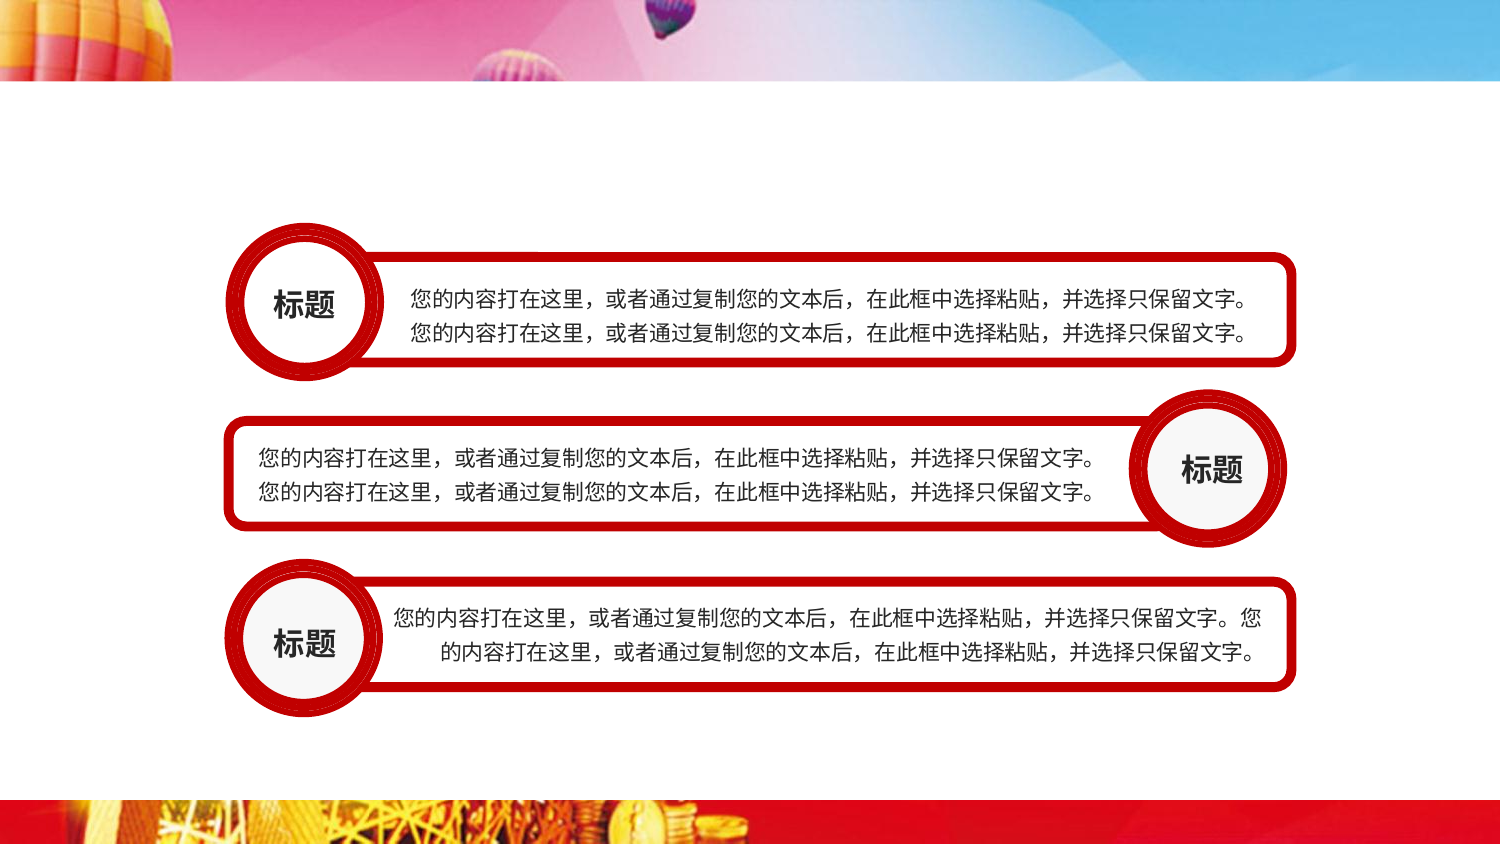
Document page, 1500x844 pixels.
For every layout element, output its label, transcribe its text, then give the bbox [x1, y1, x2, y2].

text_box 您的内容打在这里，或者通过复制您的文本后，在此框中选择粘贴，并选择只保留文字。您的内容打在这里，或者通过复制您的文本后，在此框中选择粘贴，并选择只保留文字。 [380, 588, 1291, 672]
text_box 您的内容打在这里，或者通过复制您的文本后，在此框中选择粘贴，并选择只保留文字。您的内容打在这里，或者通过复制您的文本后，在此框中选择粘贴，并选择只保留文字。 [243, 428, 1126, 542]
text_box [139, 20, 544, 89]
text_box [1131, 392, 1285, 545]
picture [0, 0, 1500, 81]
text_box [228, 225, 381, 379]
picture [0, 800, 1500, 844]
text_box [381, 255, 1293, 364]
text_box [380, 592, 1293, 689]
text_box [380, 580, 1289, 588]
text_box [227, 561, 380, 715]
text_box [227, 419, 1131, 528]
text_box 标题 [1285, 442, 1290, 495]
text_box 您的内容打在这里，或者通过复制您的文本后，在此框中选择粘贴，并选择只保留文字。您的内容打在这里，或者通过复制您的文本后，在此框中选择粘贴，并选择只保留文字。 [395, 270, 1275, 354]
